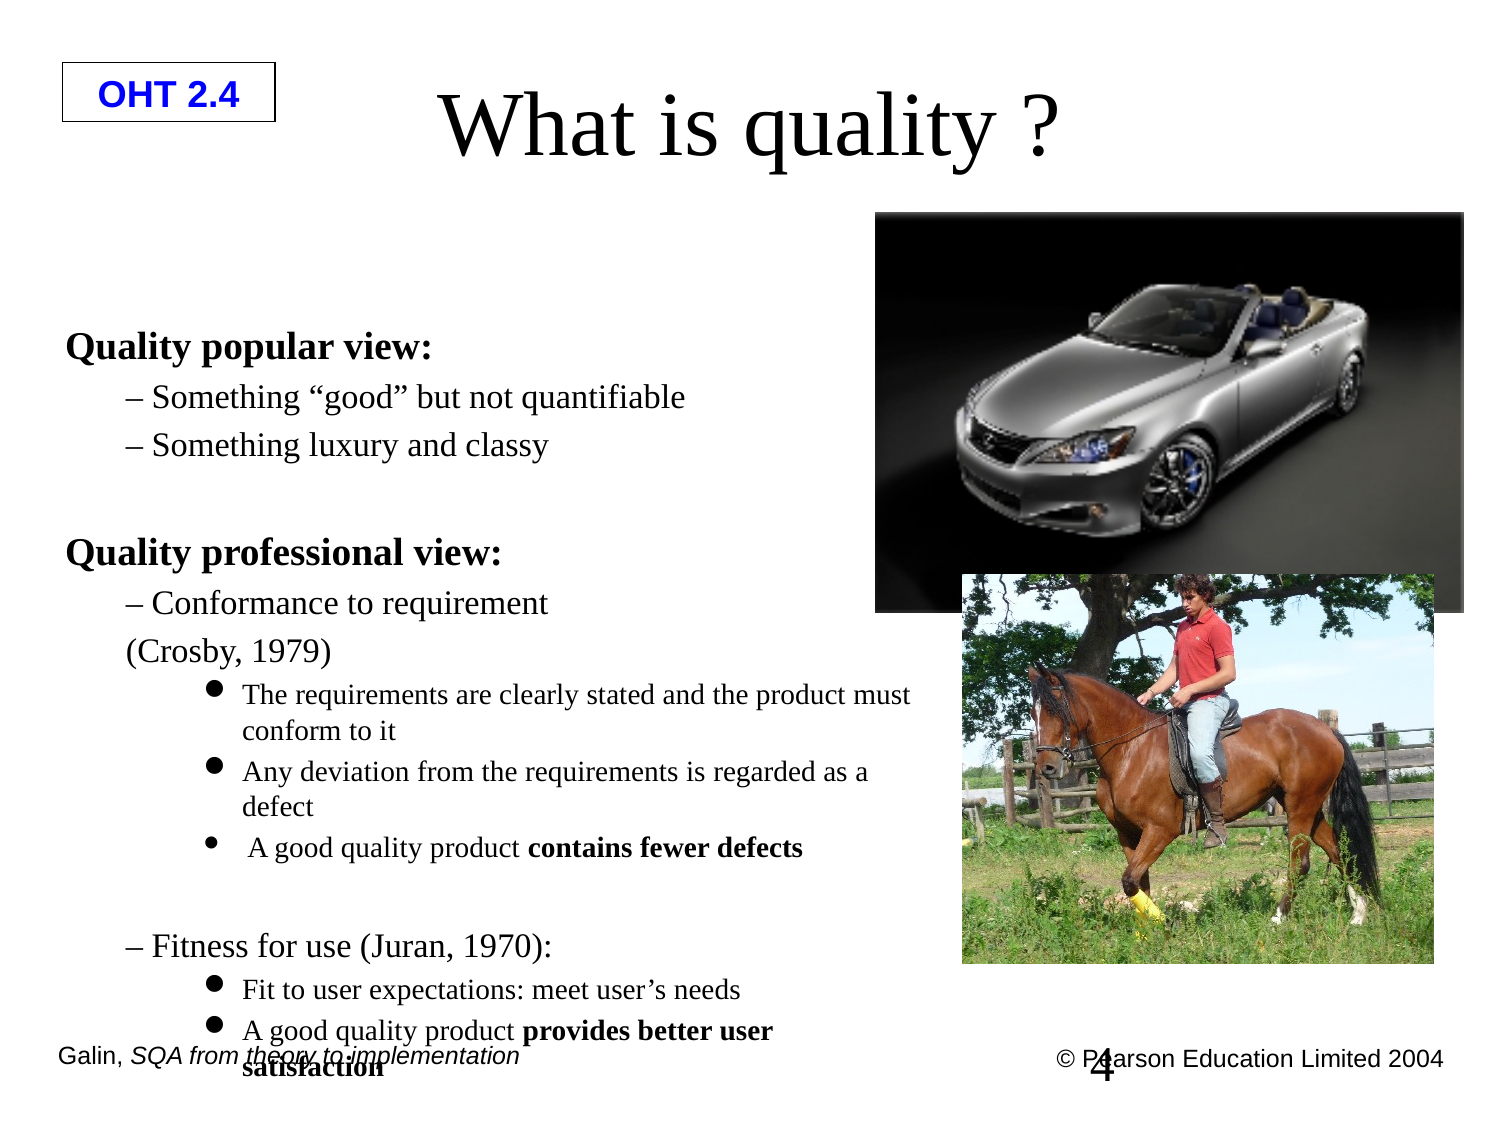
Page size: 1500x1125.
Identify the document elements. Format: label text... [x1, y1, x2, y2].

picture [874, 212, 1464, 964]
list Quality popular view: – Something “good” but not quantifiable – Something luxury and classy Quality professional view: – Conformance to requirement (Crosby, 1979) The requirements are clearly stated and the product must conform to it Any deviation from the requirements is regarded as a defect A good quality product contains fewer defects – Fitness for use (Juran, 1970): Fit to user expectations: meet user’s needs A good quality product provides better user satisfaction [49, 312, 938, 1101]
slide_number 4 [1074, 1024, 1425, 1103]
title What is quality ? [74, 24, 1426, 213]
